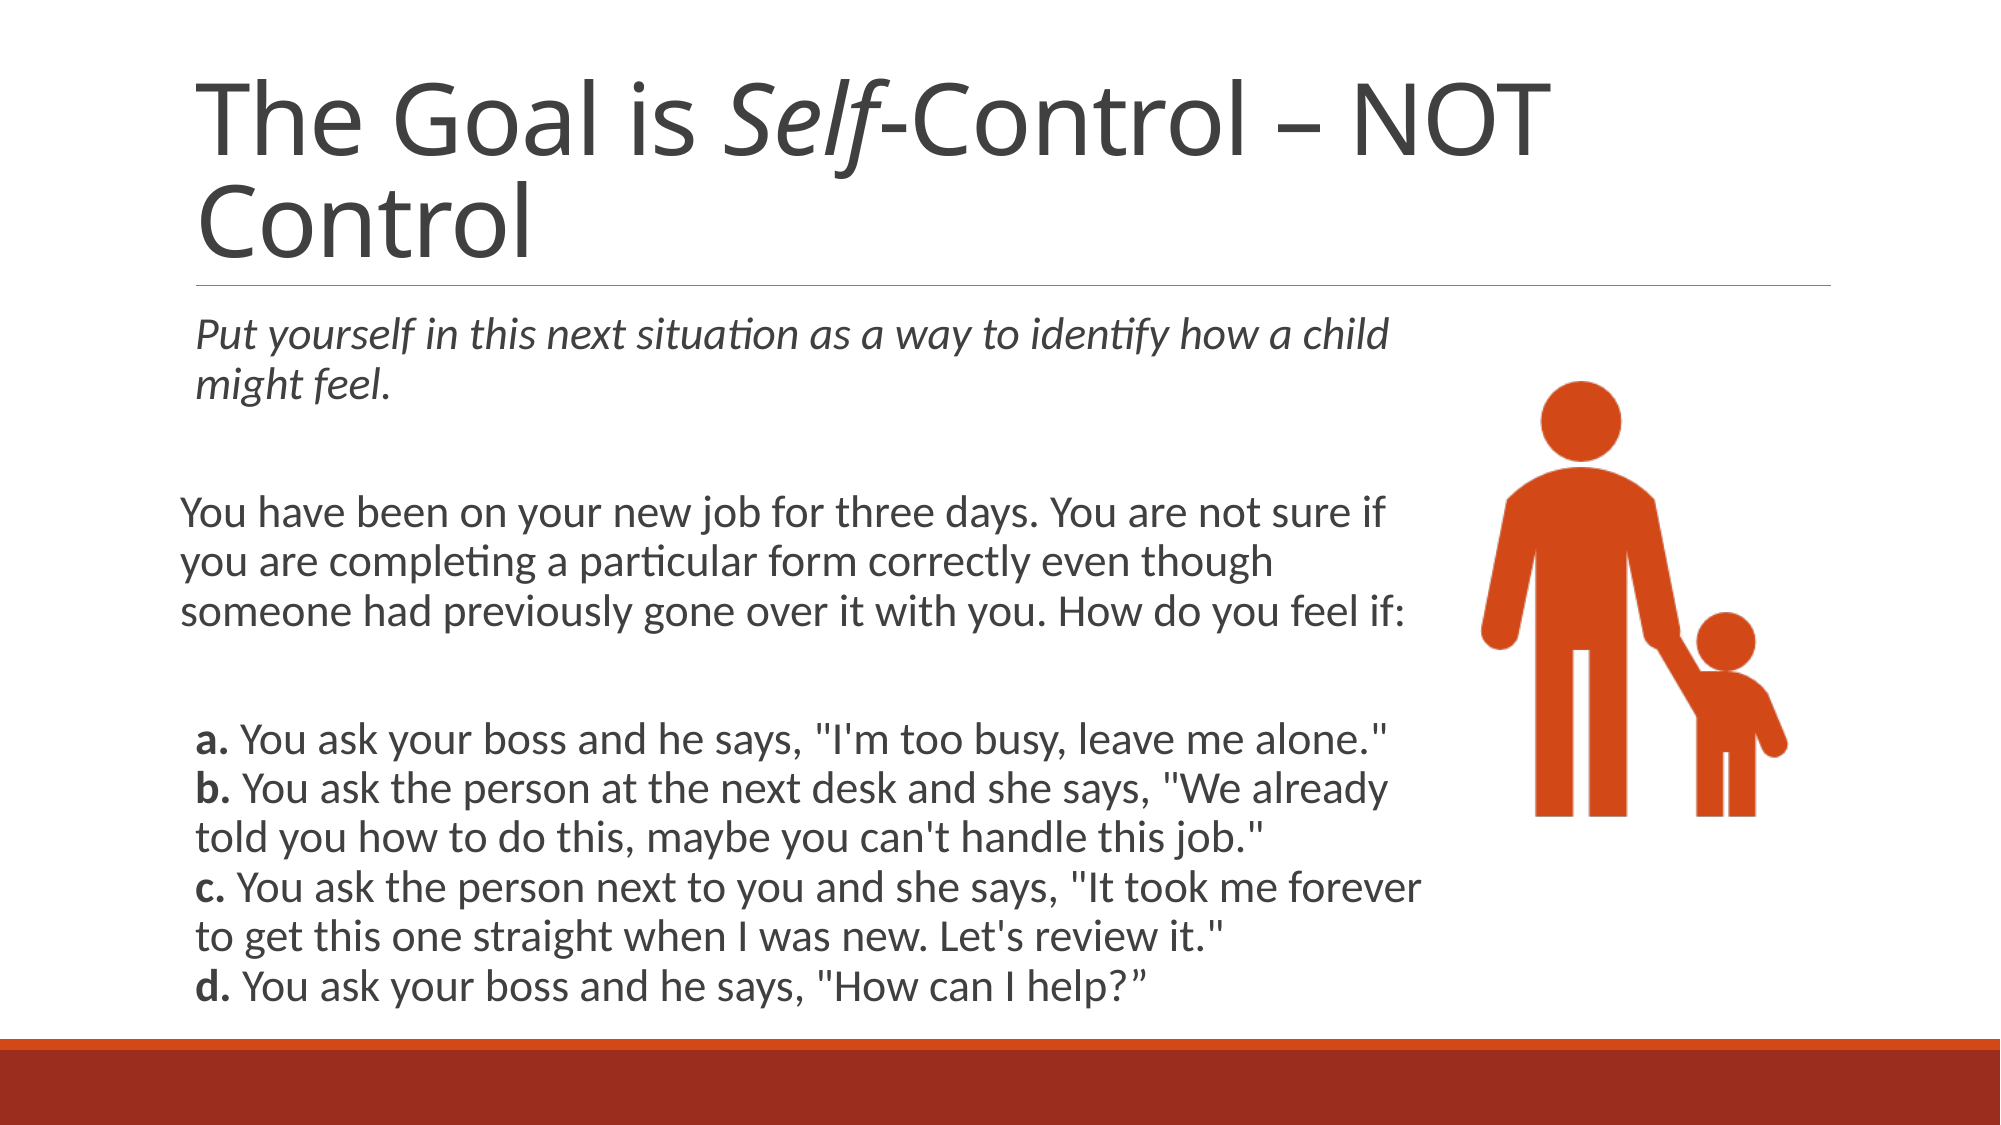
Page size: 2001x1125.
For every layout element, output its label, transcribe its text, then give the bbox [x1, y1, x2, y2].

title The Goal is Self-Control – NOT Control [180, 47, 1830, 285]
list Put yourself in this next situation as a way to identify how a child might feel. You have been on your new job for three days. You are not sure if you are completing a particular form correctly even though someone had previously gone over it with you. How do you feel if: a. You ask your boss and he says, "I'm too busy, leave me alone." b. You ask the person at the next desk and she says, "We already told you how to do this, maybe you can't handle this job." c. You ask the person next to you and she says, "It took me forever to get this one straight when I was new. Let's review it." d. You ask your boss and he says, "How can I help?” [180, 302, 1425, 1002]
picture [1376, 341, 1893, 857]
